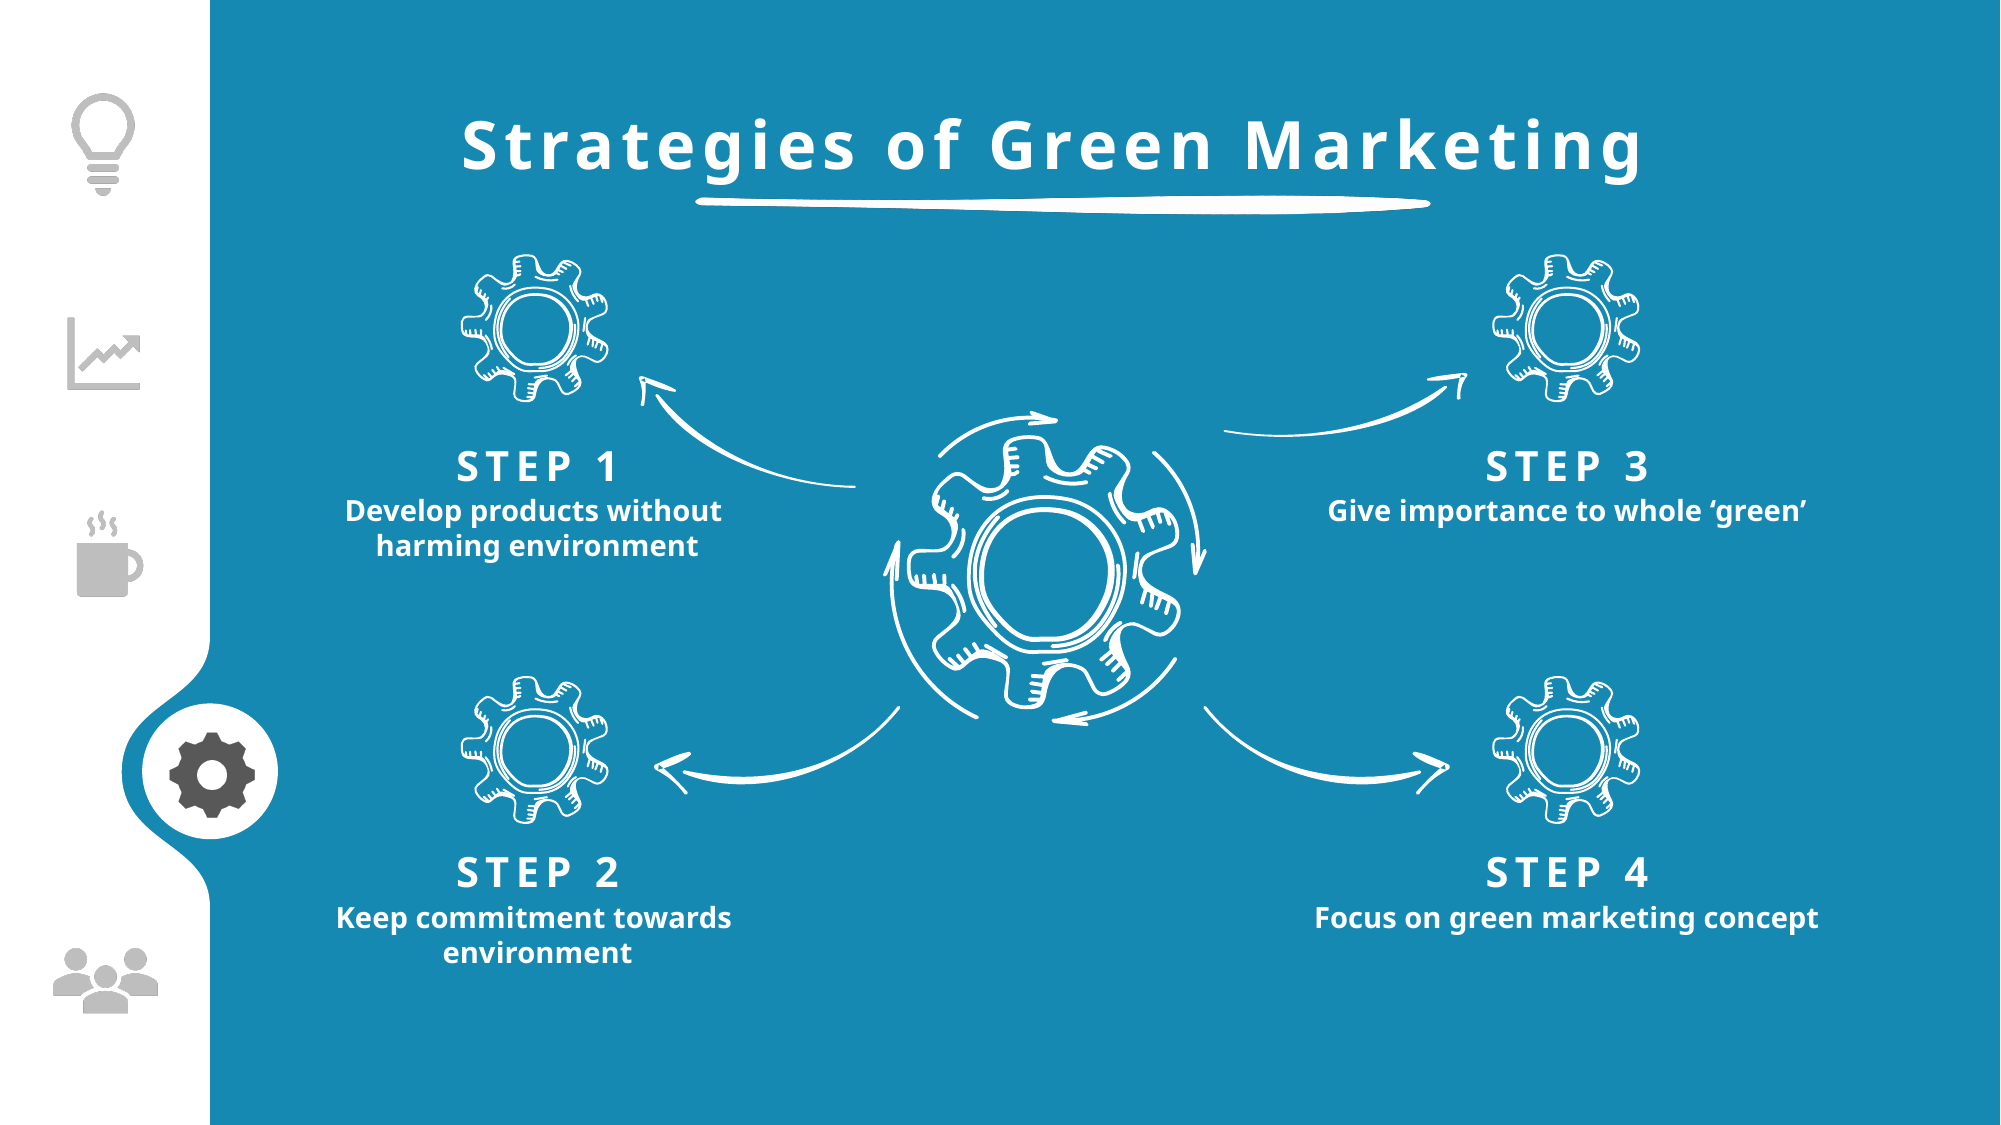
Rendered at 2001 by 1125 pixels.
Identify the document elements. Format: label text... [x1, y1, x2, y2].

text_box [1492, 254, 1641, 403]
picture [59, 502, 161, 605]
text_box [666, 674, 889, 802]
picture [45, 921, 165, 1040]
text_box STEP 4 [1470, 838, 1664, 891]
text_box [1225, 363, 1466, 443]
picture [45, 715, 165, 835]
text_box Give importance to whole ‘green’ [1312, 485, 1822, 535]
text_box Keep commitment towards environment [320, 891, 755, 977]
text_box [142, 703, 278, 840]
text_box STEP 1 [441, 431, 634, 485]
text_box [1214, 674, 1438, 802]
text_box Develop products without harming environment [329, 485, 746, 570]
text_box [1492, 675, 1641, 824]
text_box STEP 3 [1470, 431, 1664, 485]
text_box Strategies of Green Marketing [446, 95, 1659, 191]
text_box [632, 389, 862, 476]
text_box [0, 0, 211, 1125]
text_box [460, 254, 609, 403]
picture [45, 86, 161, 203]
text_box STEP 2 [441, 838, 634, 891]
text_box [883, 410, 1207, 727]
picture [52, 303, 154, 404]
picture [695, 185, 1430, 225]
text_box Focus on green marketing concept [1299, 891, 1835, 942]
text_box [460, 675, 609, 824]
